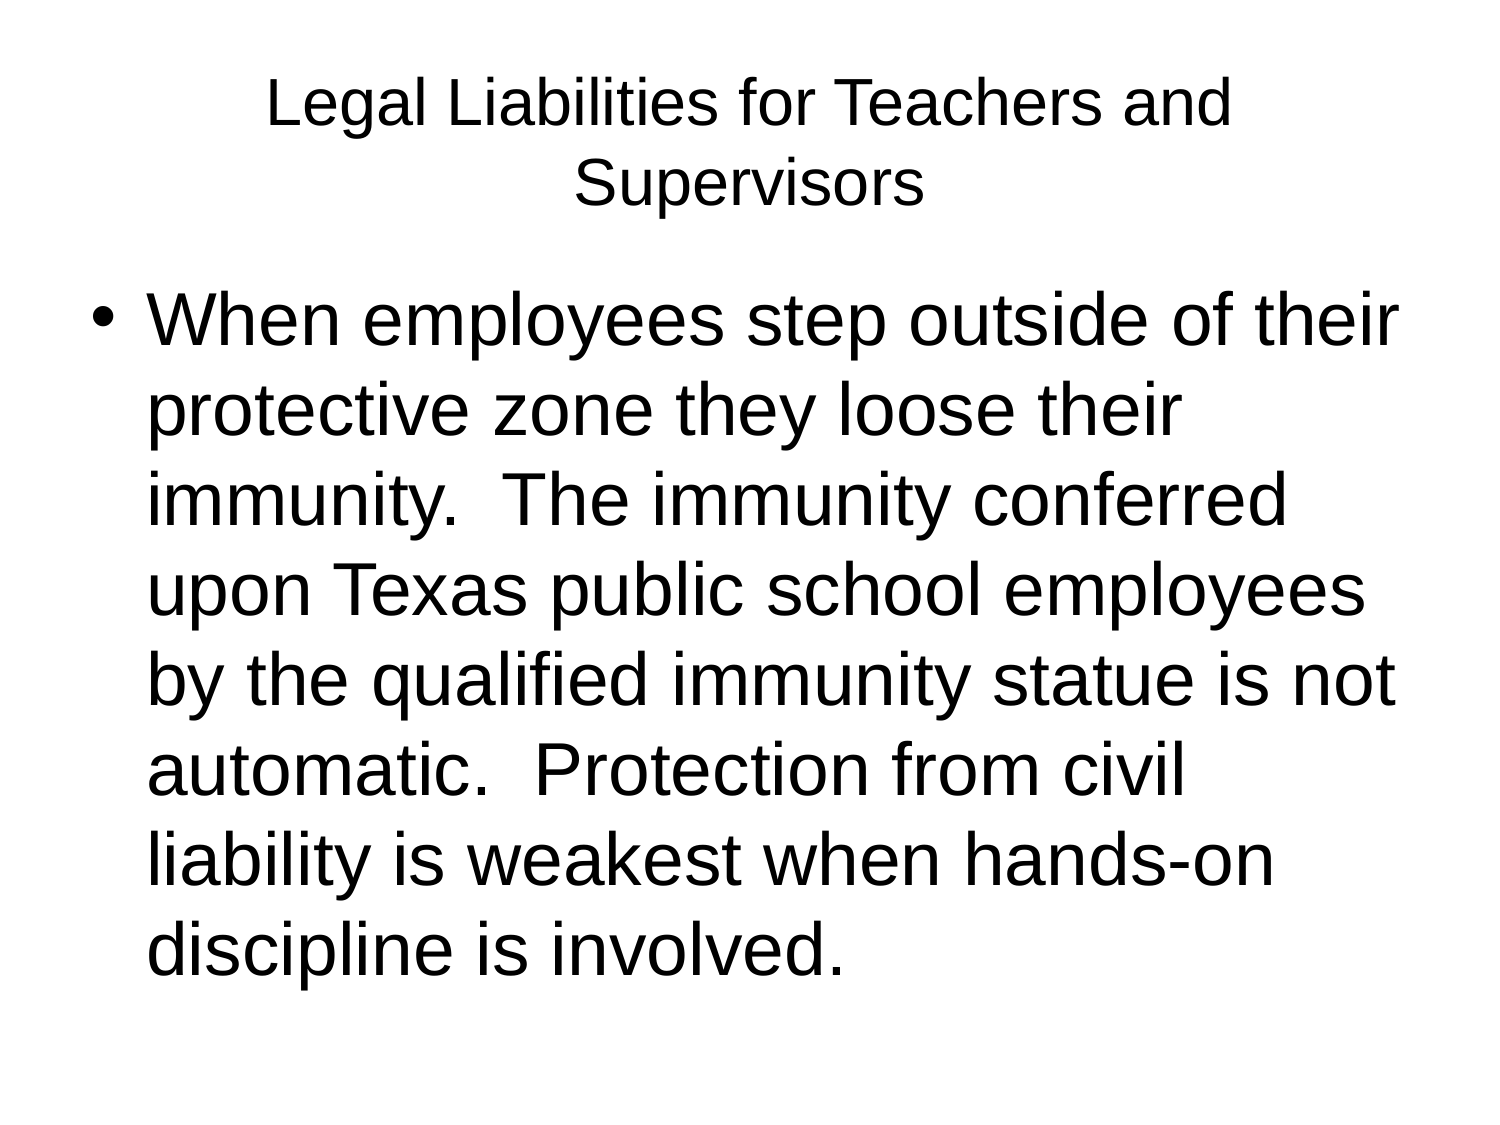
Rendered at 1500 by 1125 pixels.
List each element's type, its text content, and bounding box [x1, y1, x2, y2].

title Legal Liabilities for Teachers and Supervisors [74, 44, 1426, 233]
list When employees step outside of their protective zone they loose their immunity. The immunity conferred upon Texas public school employees by the qualified immunity statue is not automatic. Protection from civil liability is weakest when hands-on discipline is involved. [74, 262, 1426, 1006]
